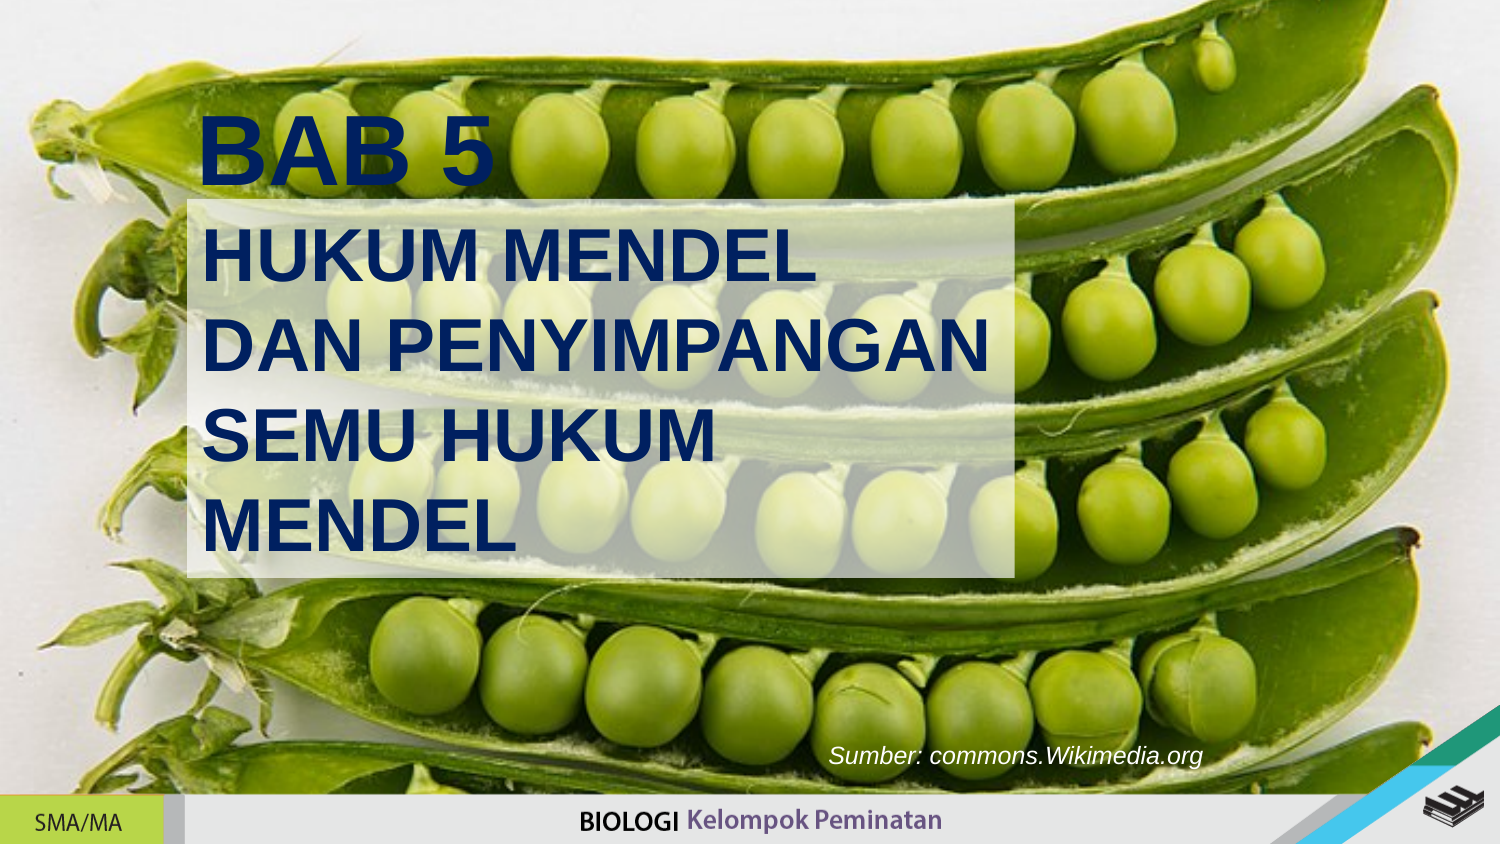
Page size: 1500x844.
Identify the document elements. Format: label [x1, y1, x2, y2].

text_box [181, 77, 1015, 579]
picture [0, 0, 1500, 844]
